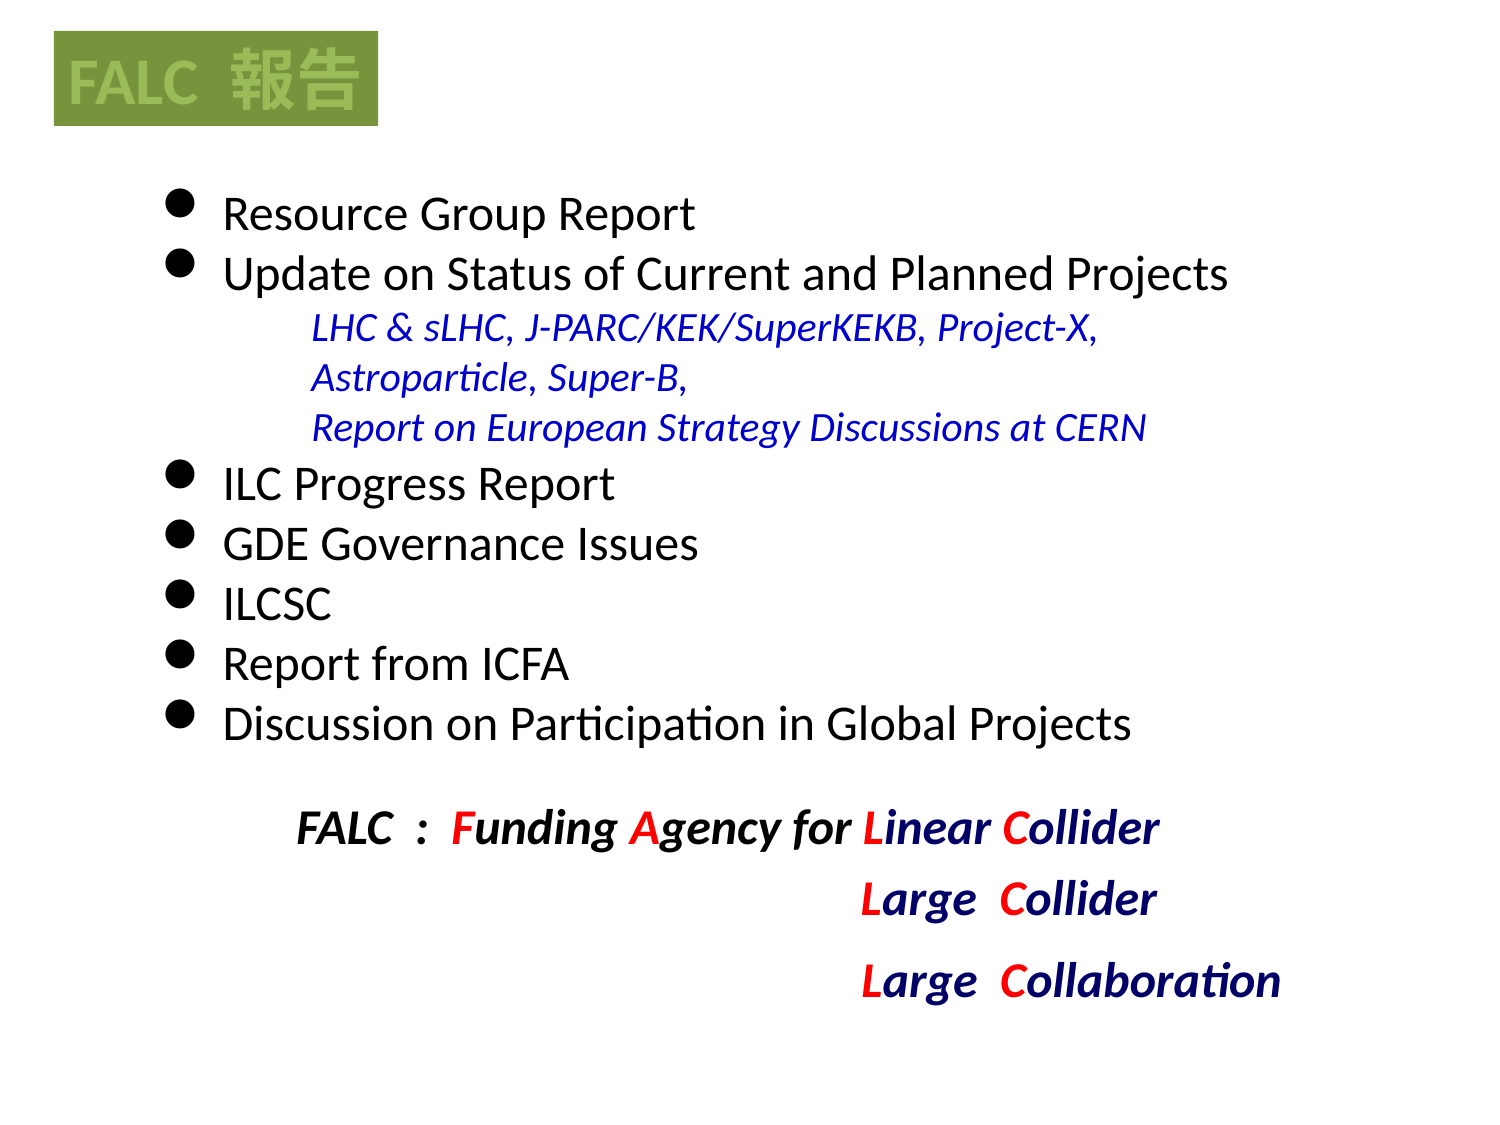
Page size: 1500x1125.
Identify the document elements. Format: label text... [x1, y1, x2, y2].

text_box FALC 報告 [53, 30, 379, 126]
text_box Resource Group Report Update on Status of Current and Planned Projects LHC & sLHC, J-PARC/KEK/SuperKEKB, Project-X, Astroparticle, Super-B, Report on European Strategy Discussions at CERN ILC Progress Report GDE Governance Issues ILCSC Report from ICFA Discussion on Participation in Global Projects [146, 172, 1244, 758]
text_box Large Collider [845, 857, 1172, 933]
text_box Large Collaboration [846, 940, 1297, 1016]
text_box FALC : Funding Agency for Linear Collider [281, 786, 1175, 862]
